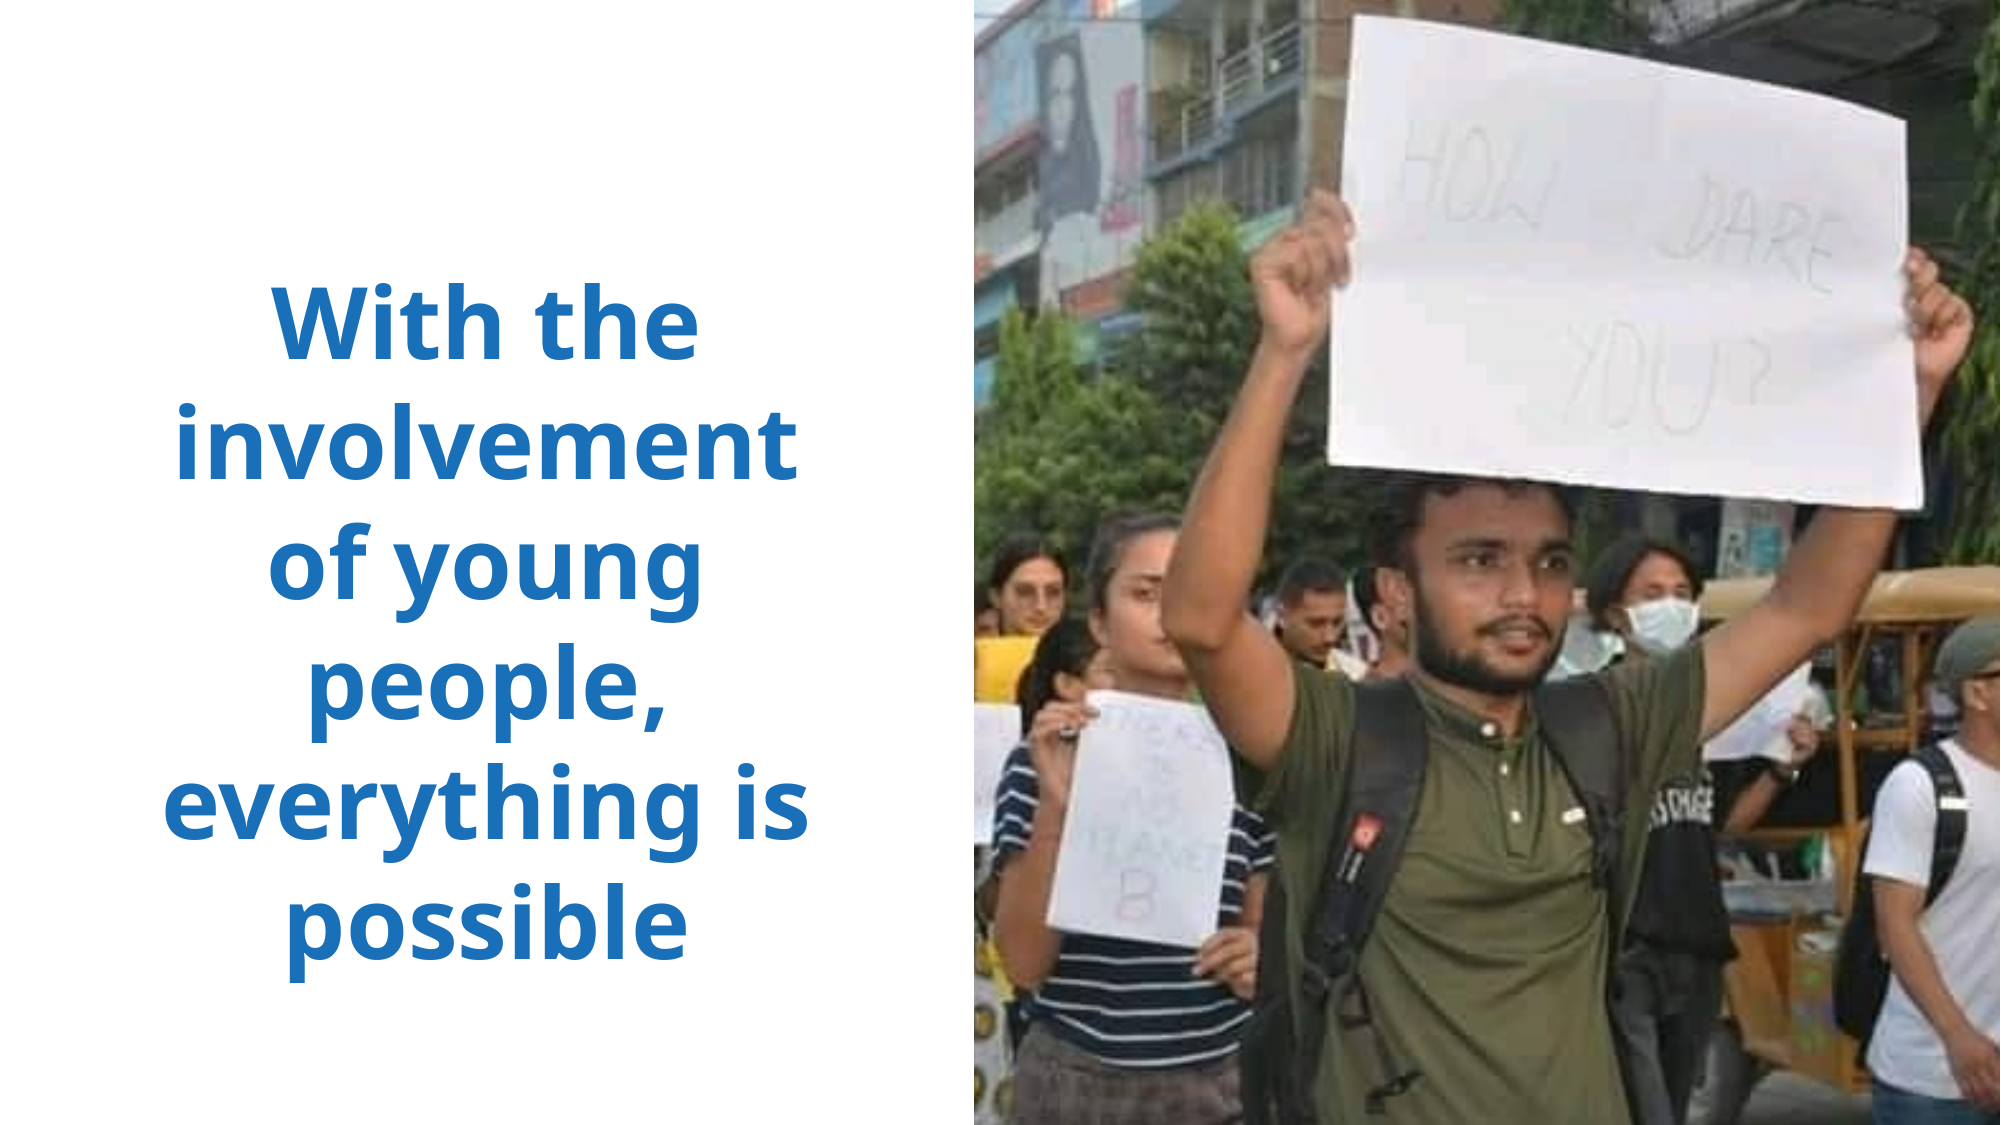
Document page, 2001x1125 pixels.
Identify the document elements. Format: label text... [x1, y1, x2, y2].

title With the involvement of young people, everything is possible [125, 251, 849, 987]
picture [974, 0, 2000, 1125]
